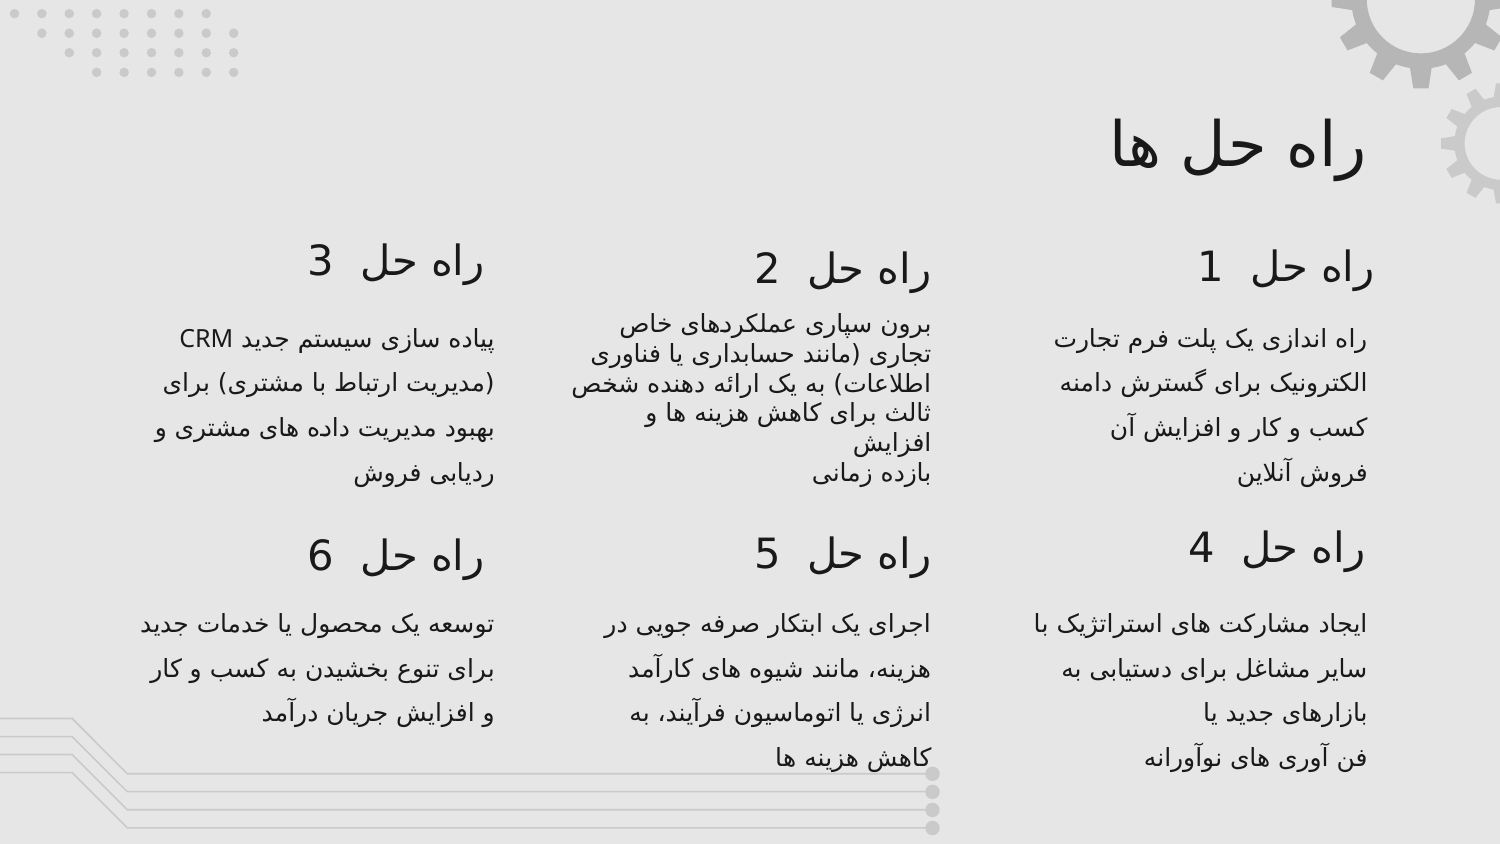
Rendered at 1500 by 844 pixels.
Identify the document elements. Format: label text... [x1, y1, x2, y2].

subtitle راه اندازی یک پلت فرم تجارت الکترونیک برای گسترش دامنه کسب و کار و افزایش آن فروش آنلاین [989, 292, 1383, 471]
subtitle راه حل 3 [106, 232, 500, 299]
subtitle اجرای یک ابتکار صرفه جویی در هزینه، مانند شیوه های کارآمد انرژی یا اتوماسیون فرآیند، به کاهش هزینه ها [553, 592, 947, 756]
subtitle راه حل 4 [987, 519, 1381, 587]
title راه حل ها [118, 88, 1382, 183]
subtitle راه حل 1 [996, 237, 1390, 305]
subtitle راه حل 5 [553, 525, 947, 592]
subtitle توسعه یک محصول یا خدمات جدید برای تنوع بخشیدن به کسب و کار و افزایش جریان درآمد [116, 577, 511, 756]
subtitle برون سپاری عملکردهای خاص تجاری (مانند حسابداری یا فناوری اطلاعات) به یک ارائه دهنده شخص ثالث برای کاهش هزینه ها و افزایش بازده زمانی [553, 307, 947, 471]
subtitle ایجاد مشارکت های استراتژیک با سایر مشاغل برای دستیابی به بازارهای جدید یا فن آوری های نوآورانه [989, 577, 1384, 756]
subtitle راه حل 2 [553, 239, 947, 307]
subtitle پیاده سازی سیستم جدید CRM (مدیریت ارتباط با مشتری) برای بهبود مدیریت داده های مشتری و ردیابی فروش [116, 292, 511, 471]
subtitle راه حل 6 [106, 526, 500, 594]
